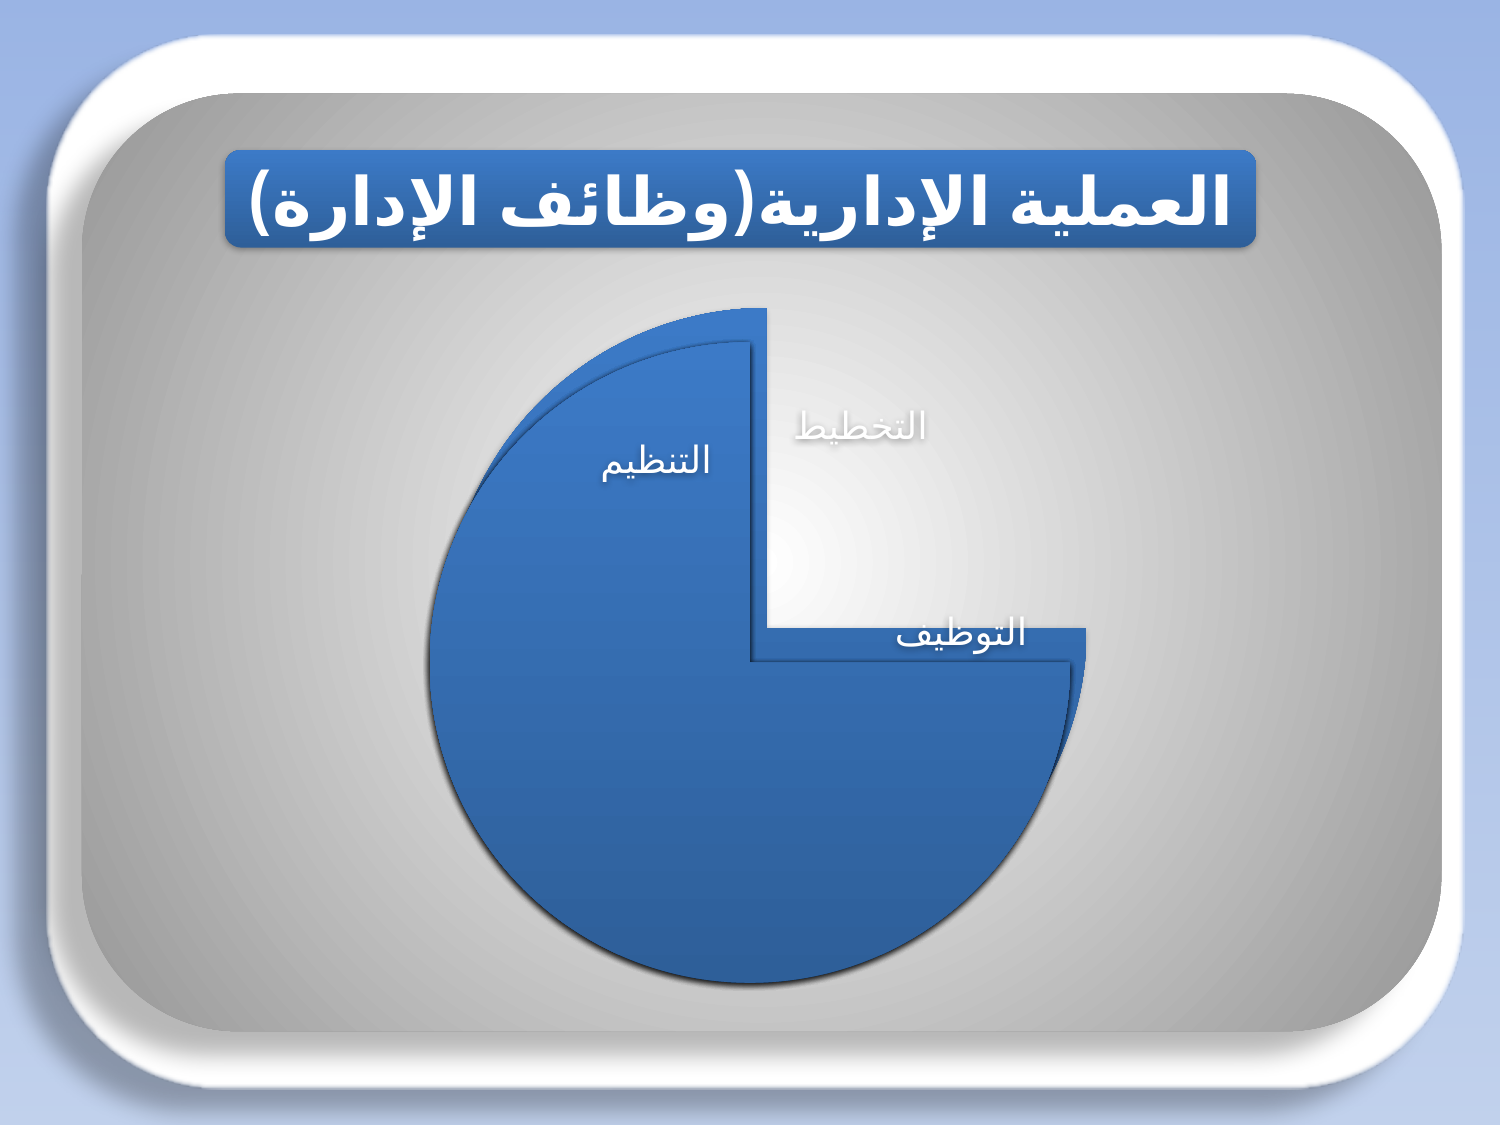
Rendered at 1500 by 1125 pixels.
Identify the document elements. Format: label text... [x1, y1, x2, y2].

text_box [79, 91, 1444, 1034]
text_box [274, 237, 1226, 1001]
footer اعداد / أ. غادة الرشيد [512, 1042, 988, 1103]
text_box [49, 34, 1468, 1089]
text_box [0, 0, 1500, 1125]
text_box العملية الإدارية(وظائف الإدارة) [224, 149, 1257, 248]
